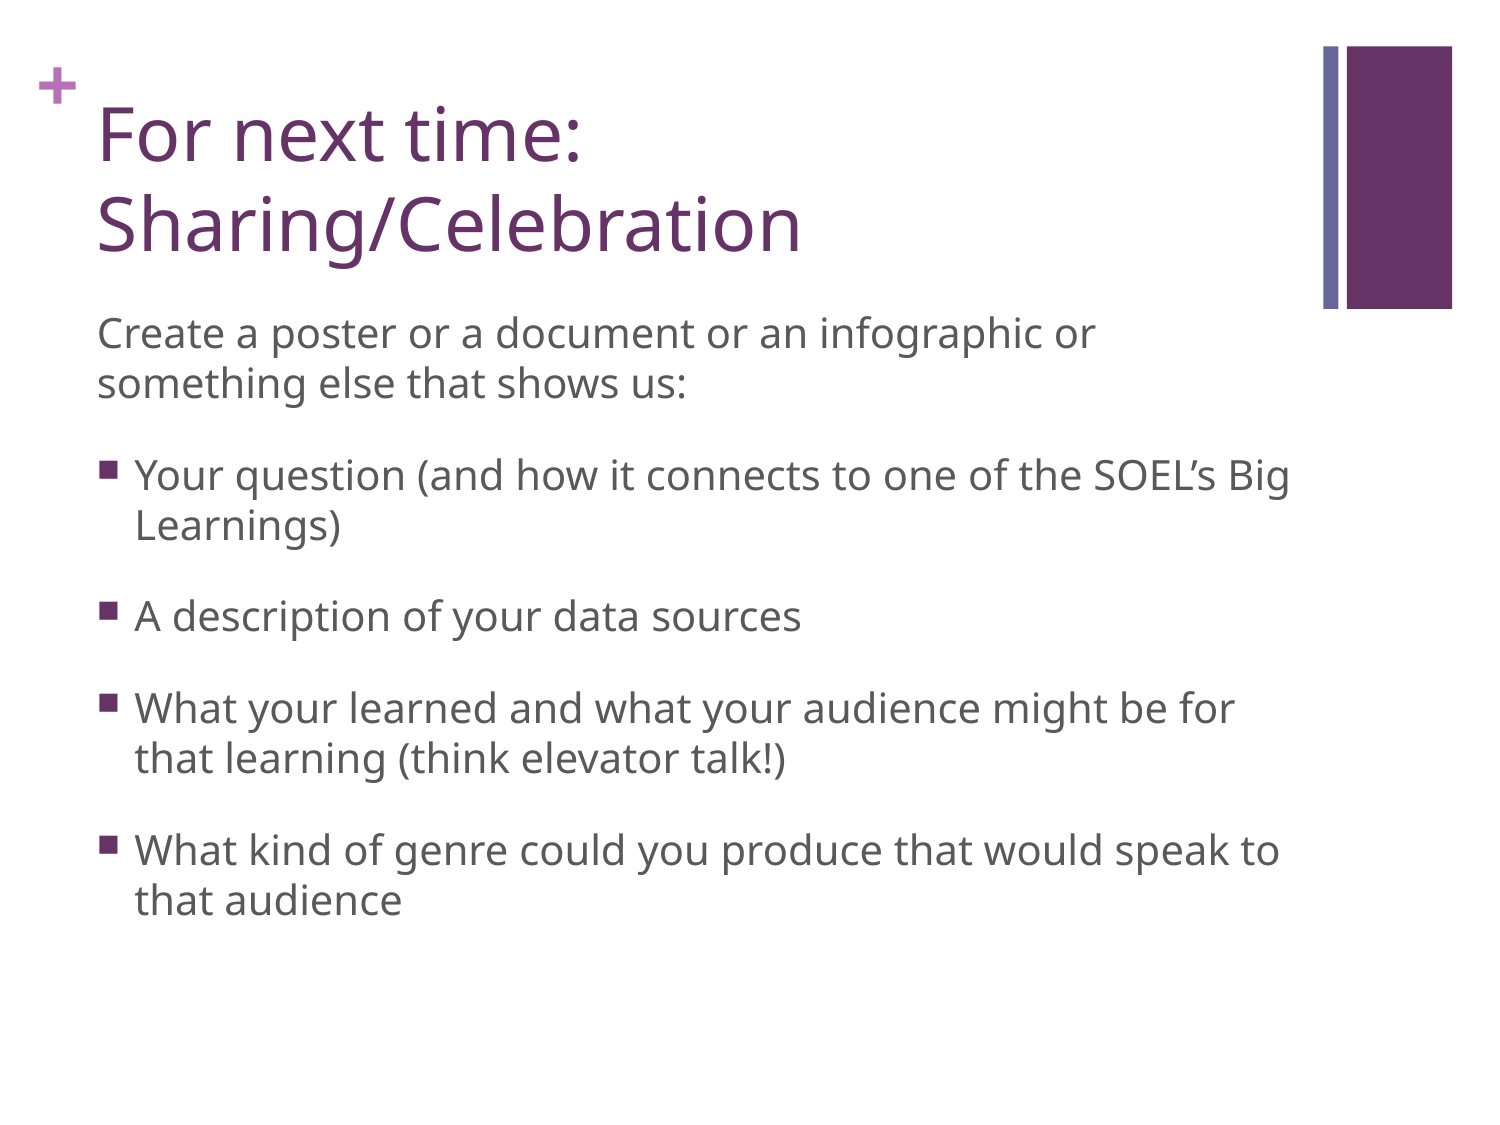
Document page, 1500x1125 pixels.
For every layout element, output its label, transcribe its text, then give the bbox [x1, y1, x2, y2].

title For next time: Sharing/Celebration [81, 79, 1322, 263]
list Create a poster or a document or an infographic or something else that shows us: Your question (and how it connects to one of the SOEL’s Big Learnings) A description of your data sources What your learned and what your audience might be for that learning (think elevator talk!) What kind of genre could you produce that would speak to that audience [81, 299, 1322, 1039]
